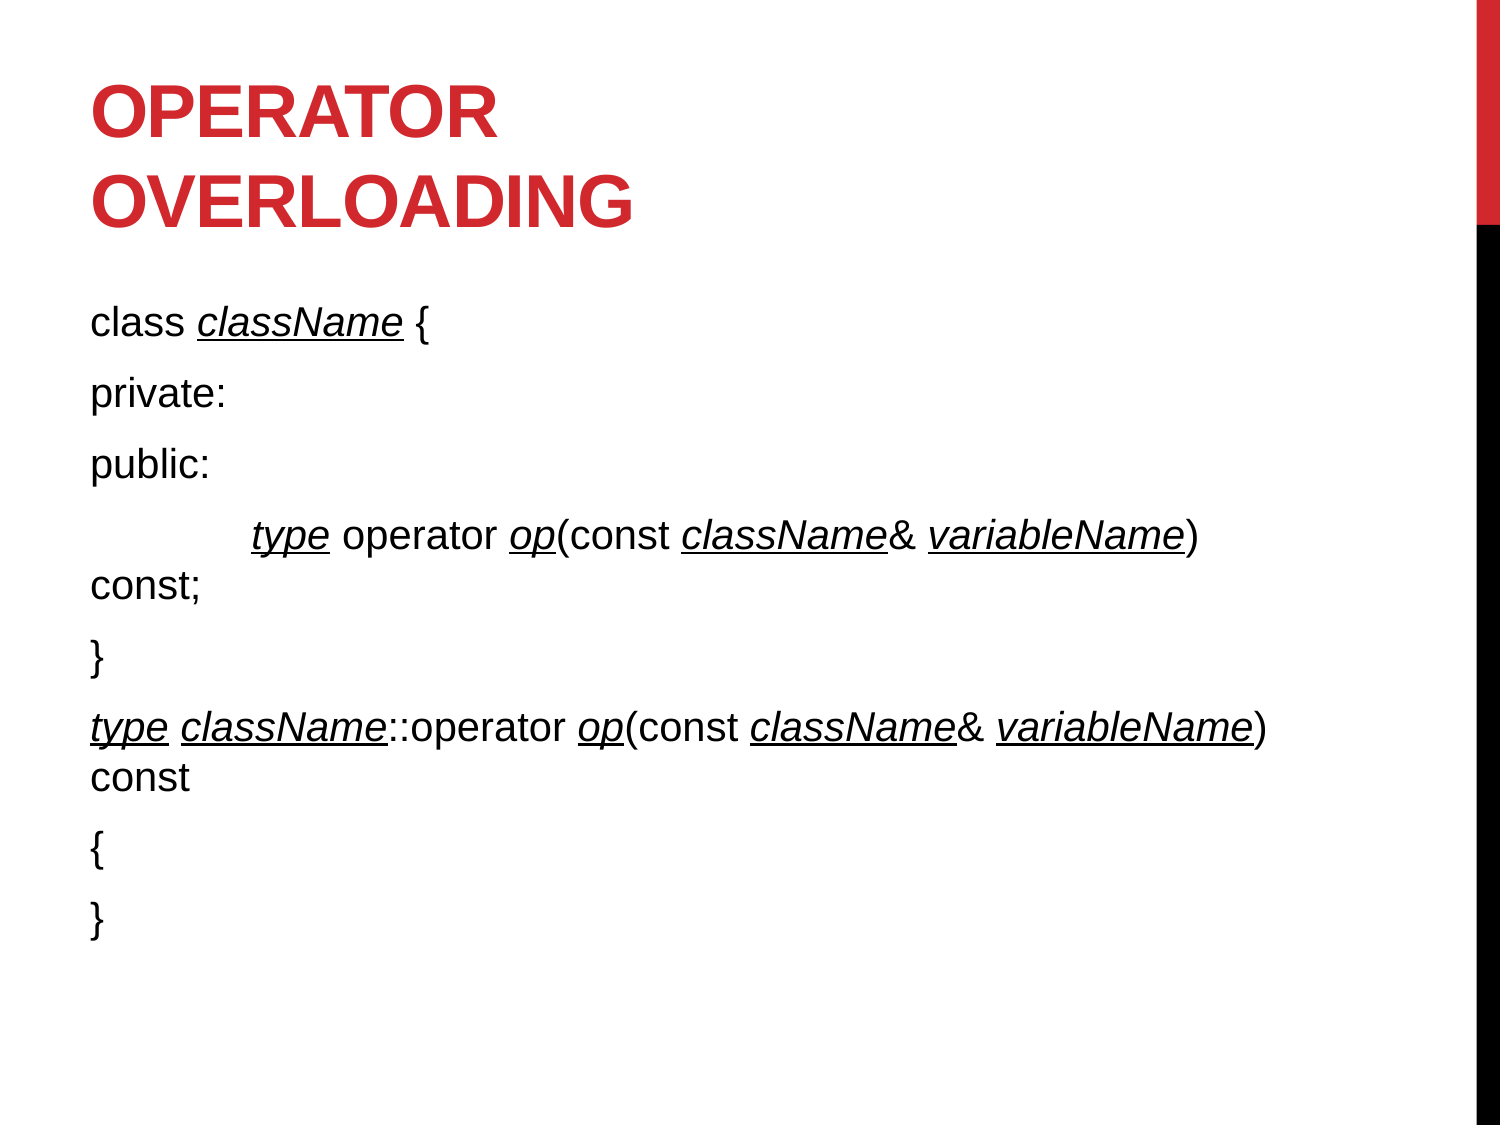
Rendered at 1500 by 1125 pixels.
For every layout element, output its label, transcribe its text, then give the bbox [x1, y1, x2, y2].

list class className { private: public: type operator op(const className& variableName) const; } type className::operator op(const className& variableName) const { } [75, 287, 1325, 1005]
title Operator overloading [75, 25, 1025, 250]
